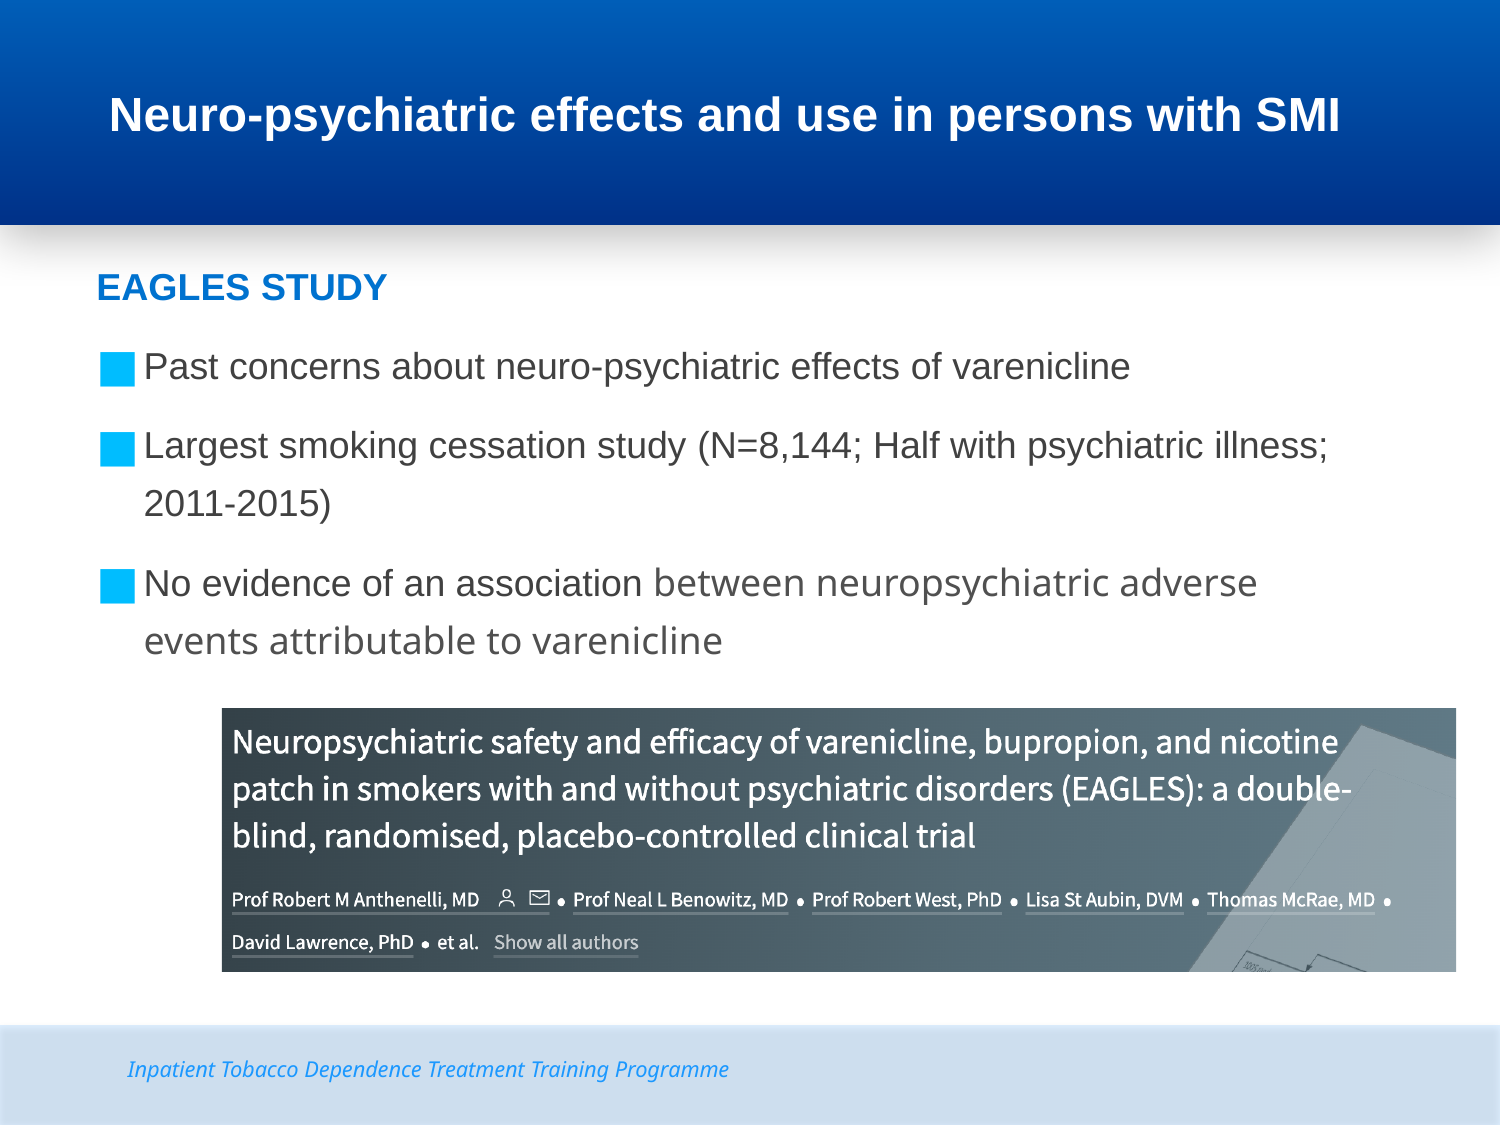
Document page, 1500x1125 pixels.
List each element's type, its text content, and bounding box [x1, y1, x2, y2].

list EAGLES STUDY Past concerns about neuro-psychiatric effects of varenicline Largest smoking cessation study (Ν=8,144; Half with psychiatric illness; 2011-2015) No evidence of an association between neuropsychiatric adverse events attributable to varenicline [81, 241, 1388, 930]
title Neuro-psychiatric effects and use in persons with SMI [93, 24, 1401, 201]
text_box Inpatient Tobacco Dependence Treatment Training Programme [113, 1042, 994, 1096]
picture [221, 708, 1457, 972]
